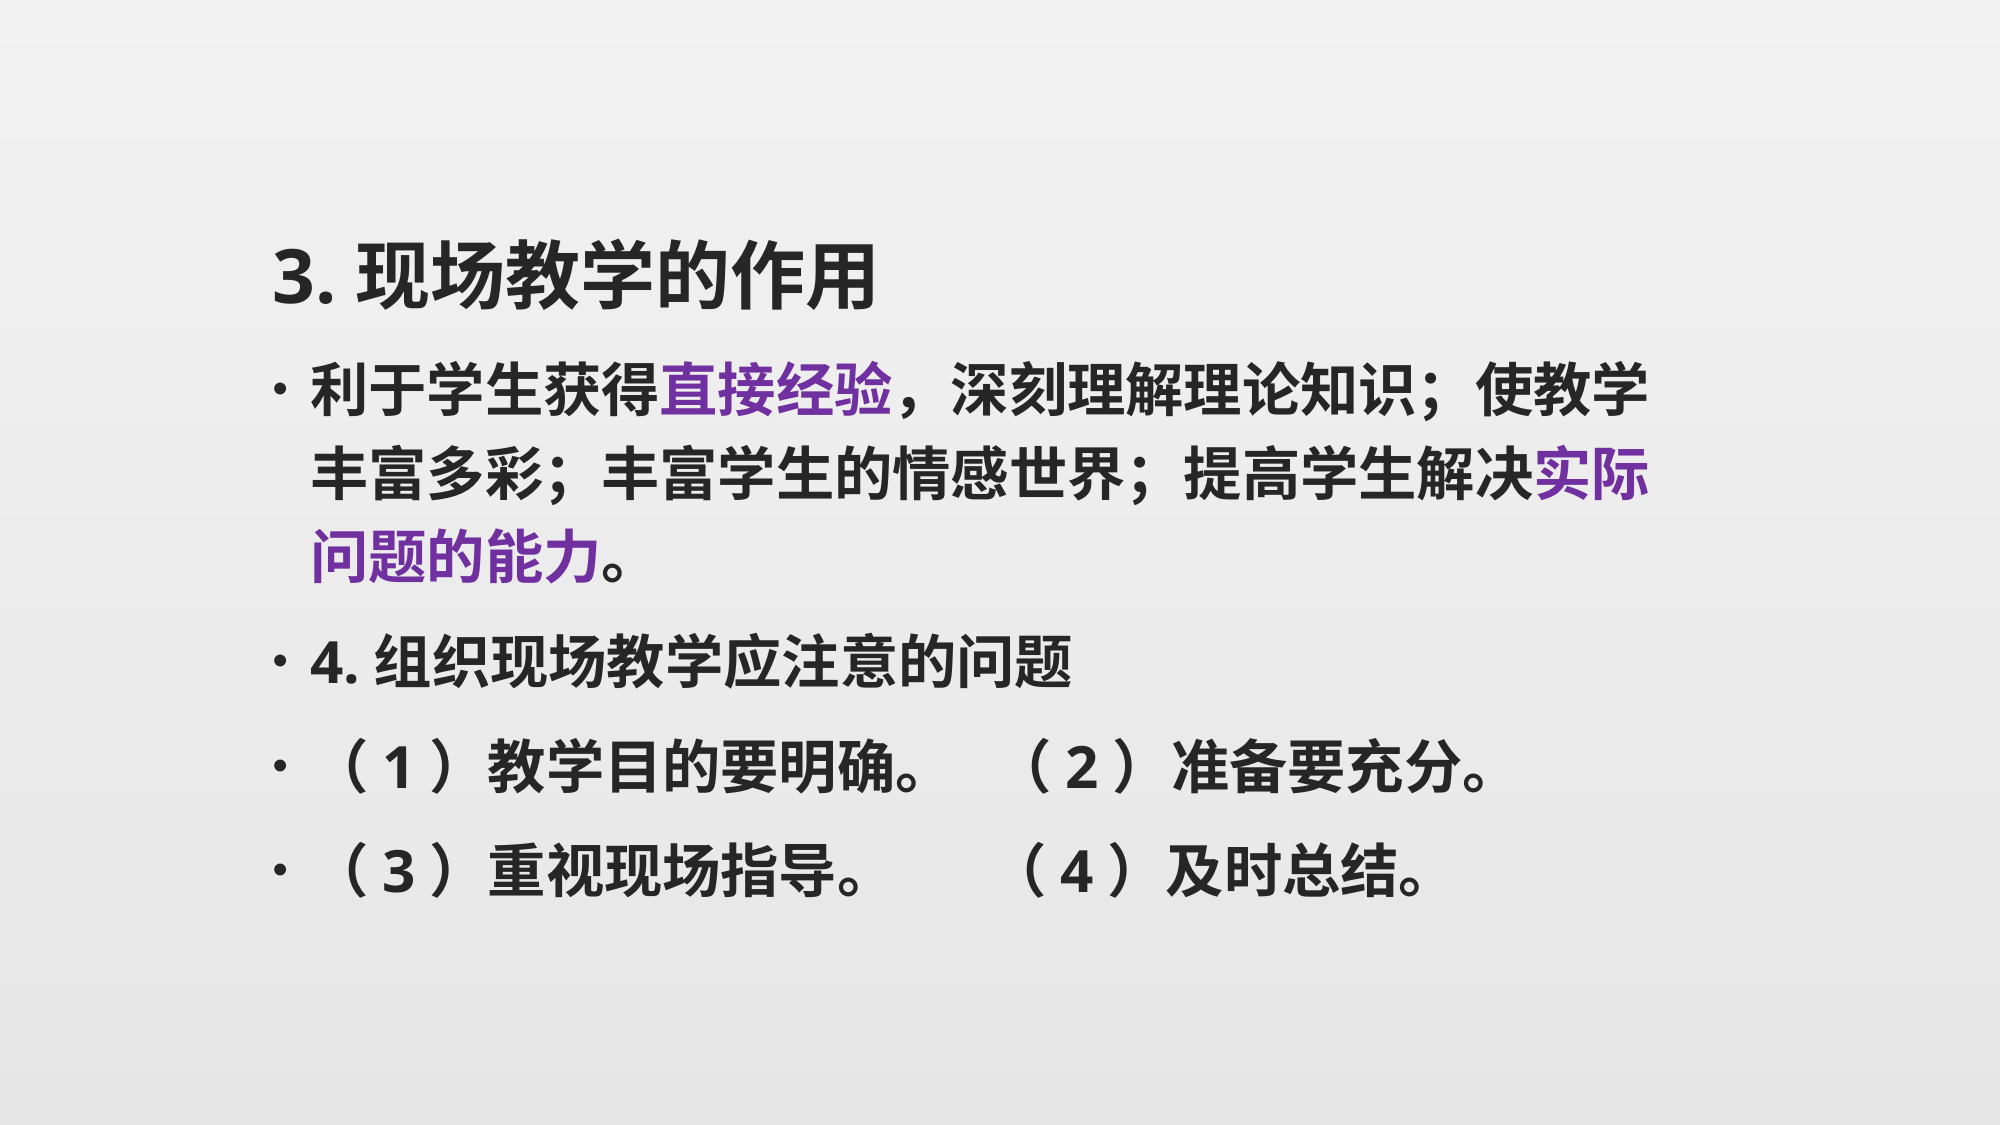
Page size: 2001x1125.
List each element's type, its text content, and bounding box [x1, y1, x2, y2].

list 3.现场教学的作用 利于学生获得直接经验，深刻理解理论知识；使教学丰富多彩；丰富学生的情感世界；提高学生解决实际问题的能力。 4.组织现场教学应注意的问题 （1）教学目的要明确。 （2）准备要充分。 （3）重视现场指导。 （4）及时总结。 [252, 200, 1728, 1044]
